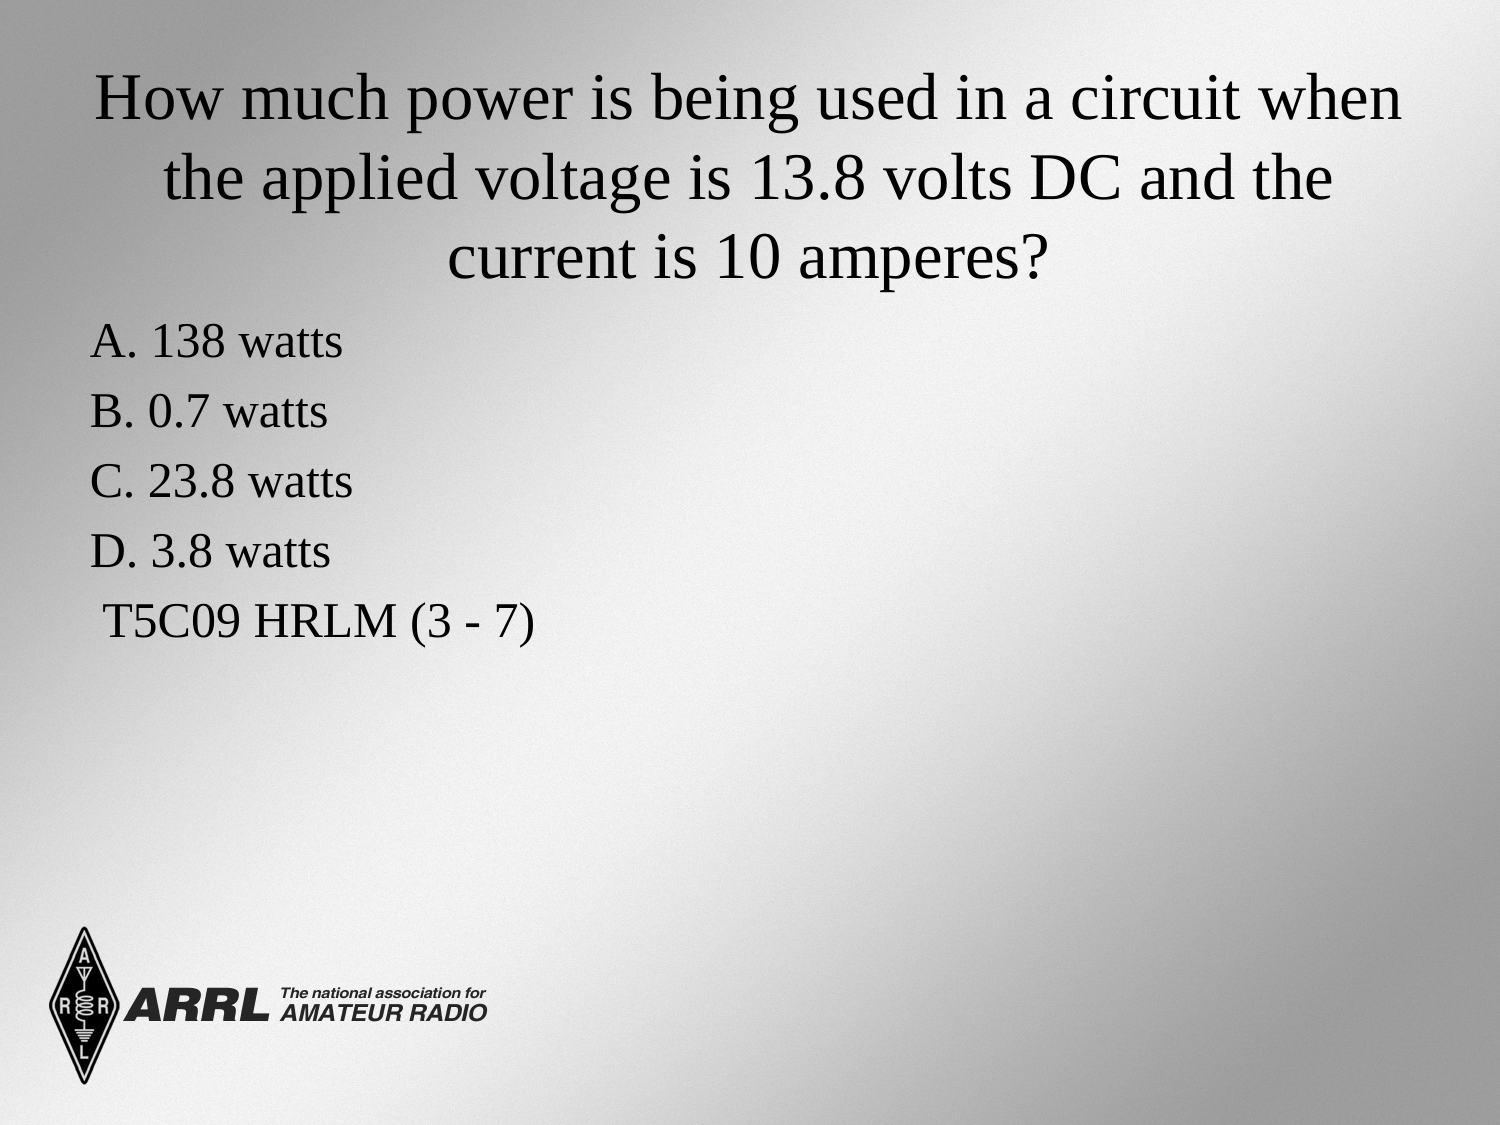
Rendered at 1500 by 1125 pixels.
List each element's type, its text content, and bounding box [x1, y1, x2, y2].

picture [0, 0, 1500, 1125]
list A. 138 watts B. 0.7 watts C. 23.8 watts D. 3.8 watts T5C09 HRLM (3 - 7) [75, 299, 1425, 1005]
title How much power is being used in a circuit when the applied voltage is 13.8 volts DC and the current is 10 amperes? [75, 45, 1425, 233]
